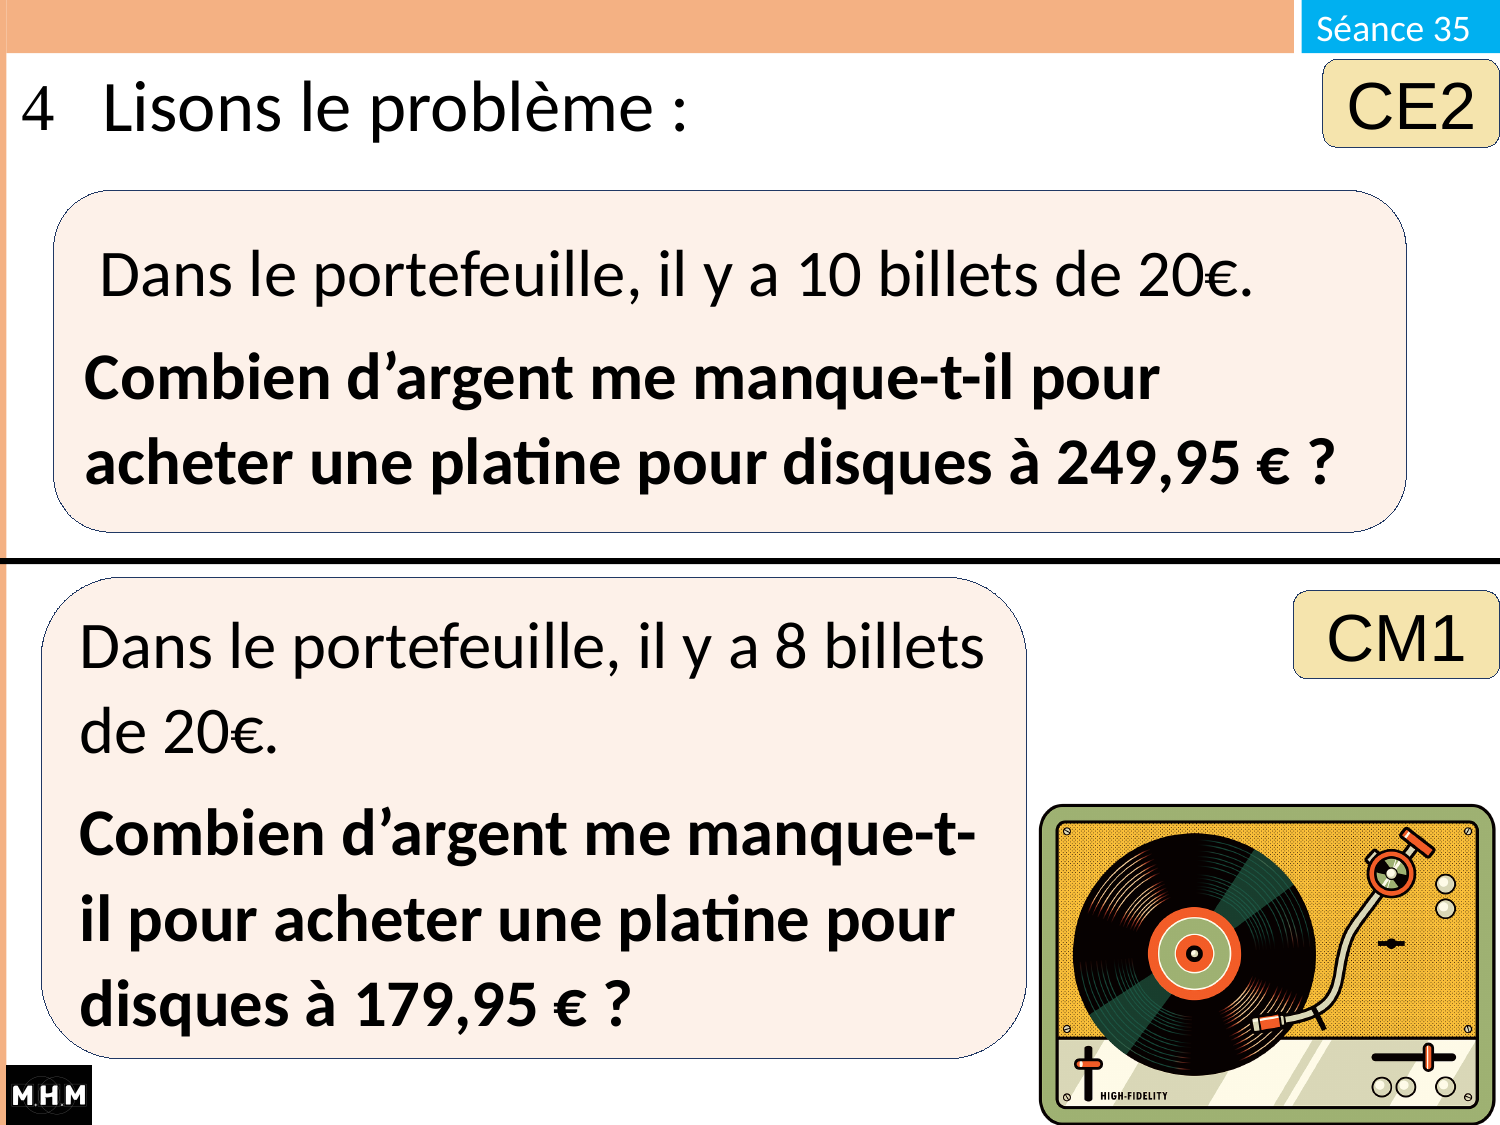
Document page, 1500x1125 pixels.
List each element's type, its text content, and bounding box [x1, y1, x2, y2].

text_box CM1 [1293, 590, 1500, 679]
text_box CE2 [1322, 59, 1500, 148]
text_box Dans le portefeuille, il y a 8 billets de 20€. Combien d’argent me manque-t-il pour acheter une platine pour disques à 179,95 € ? [41, 577, 1027, 1059]
text_box Dans le portefeuille, il y a 10 billets de 20€. Combien d’argent me manque-t-il pour acheter une platine pour disques à 249,95 € ? [53, 190, 1407, 533]
picture [1017, 782, 1500, 1125]
title Lisons le problème : [87, 32, 1382, 158]
picture [6, 1065, 92, 1125]
